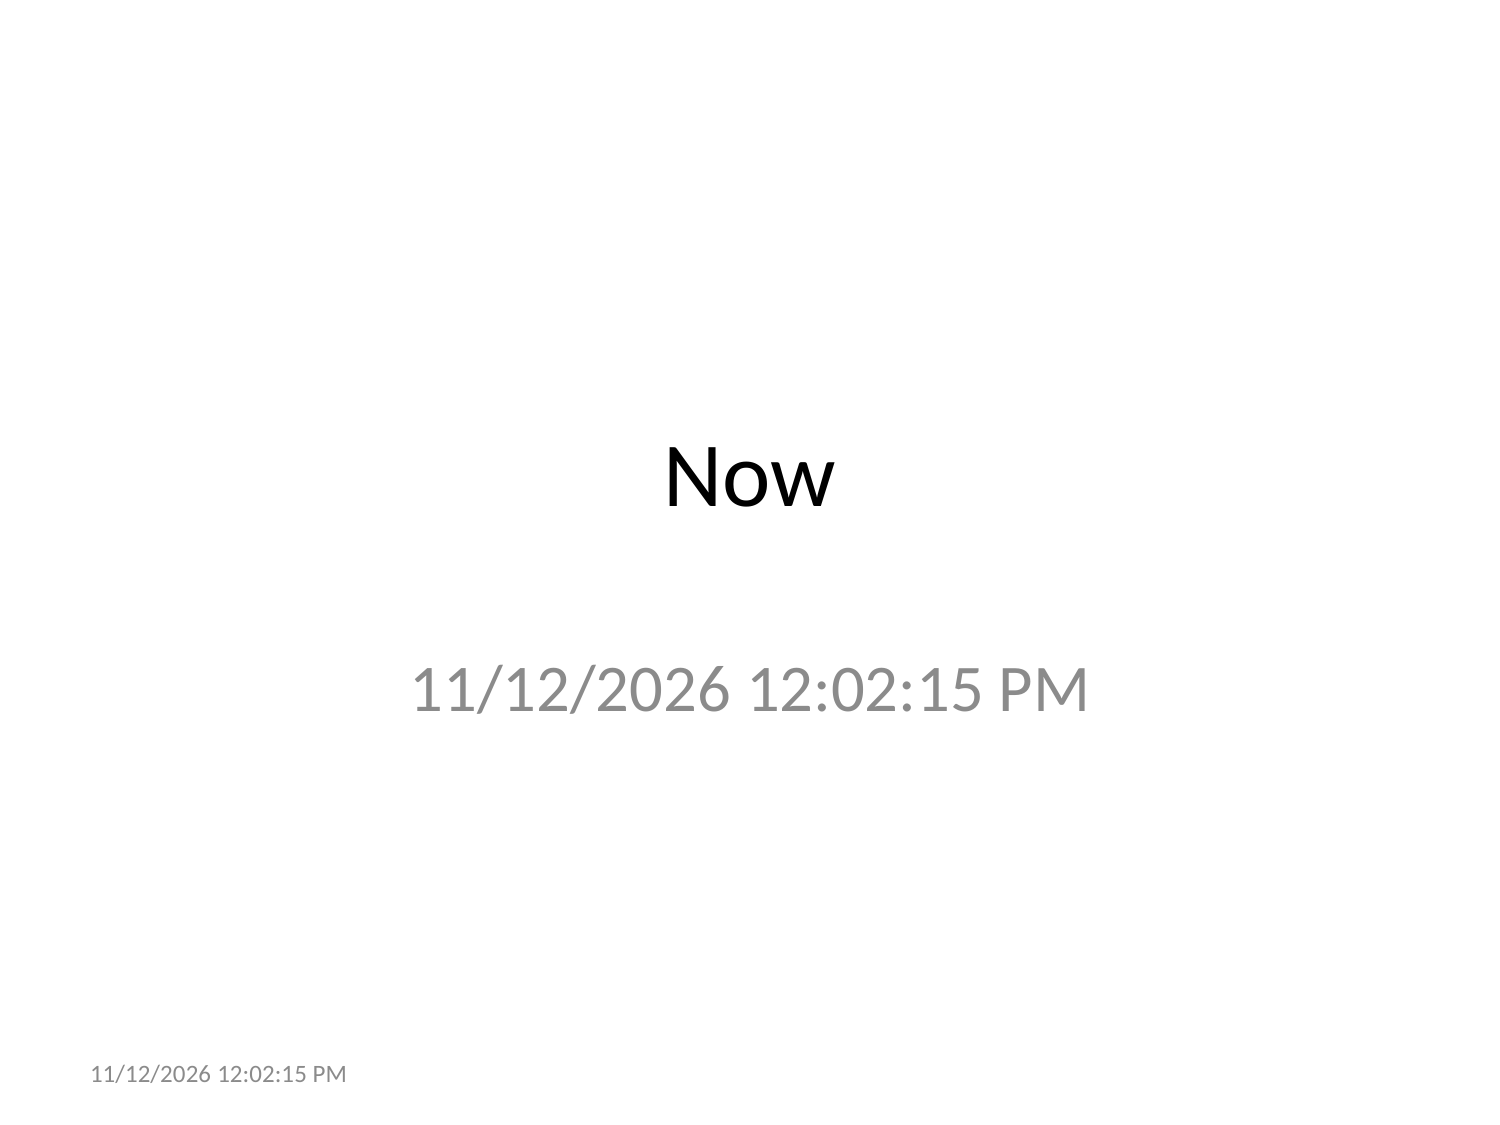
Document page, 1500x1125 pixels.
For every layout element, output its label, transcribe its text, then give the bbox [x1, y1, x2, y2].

title Now [112, 349, 1388, 591]
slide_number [75, 1042, 425, 1103]
subtitle 2011-12-19 10:20:04 AM [225, 637, 1275, 925]
